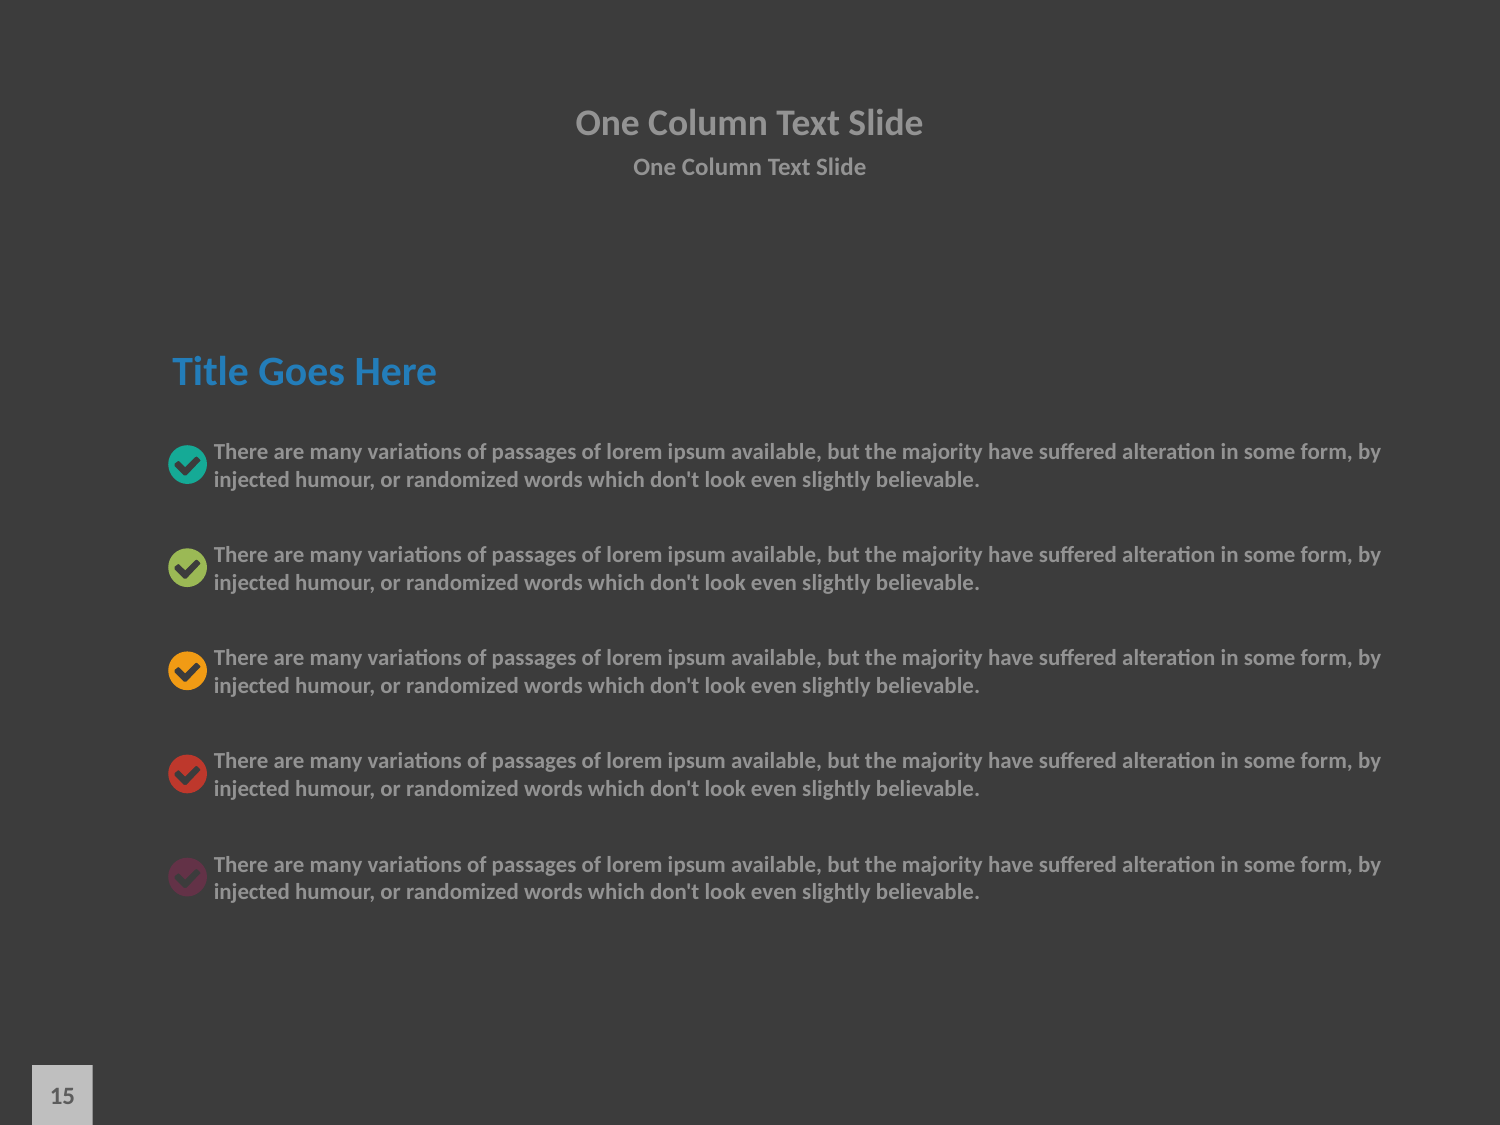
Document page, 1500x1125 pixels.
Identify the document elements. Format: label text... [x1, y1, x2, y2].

title One Column Text Slide [287, 91, 1213, 150]
text_box There are many variations of passages of lorem ipsum available, but the majority have suffered alteration in some form, by injected humour, or randomized words which don't look even slightly believable. [198, 635, 1478, 706]
text_box There are many variations of passages of lorem ipsum available, but the majority have suffered alteration in some form, by injected humour, or randomized words which don't look even slightly believable. [198, 738, 1478, 809]
text_box [168, 651, 207, 691]
list One Column Text Slide [412, 149, 1088, 183]
text_box There are many variations of passages of lorem ipsum available, but the majority have suffered alteration in some form, by injected humour, or randomized words which don't look even slightly believable. [198, 429, 1478, 499]
text_box There are many variations of passages of lorem ipsum available, but the majority have suffered alteration in some form, by injected humour, or randomized words which don't look even slightly believable. [198, 841, 1478, 912]
text_box There are many variations of passages of lorem ipsum available, but the majority have suffered alteration in some form, by injected humour, or randomized words which don't look even slightly believable. [198, 532, 1478, 603]
text_box [168, 548, 207, 588]
text_box [168, 857, 207, 897]
text_box [168, 754, 207, 794]
text_box [168, 445, 207, 484]
text_box Title Goes Here [172, 352, 777, 386]
